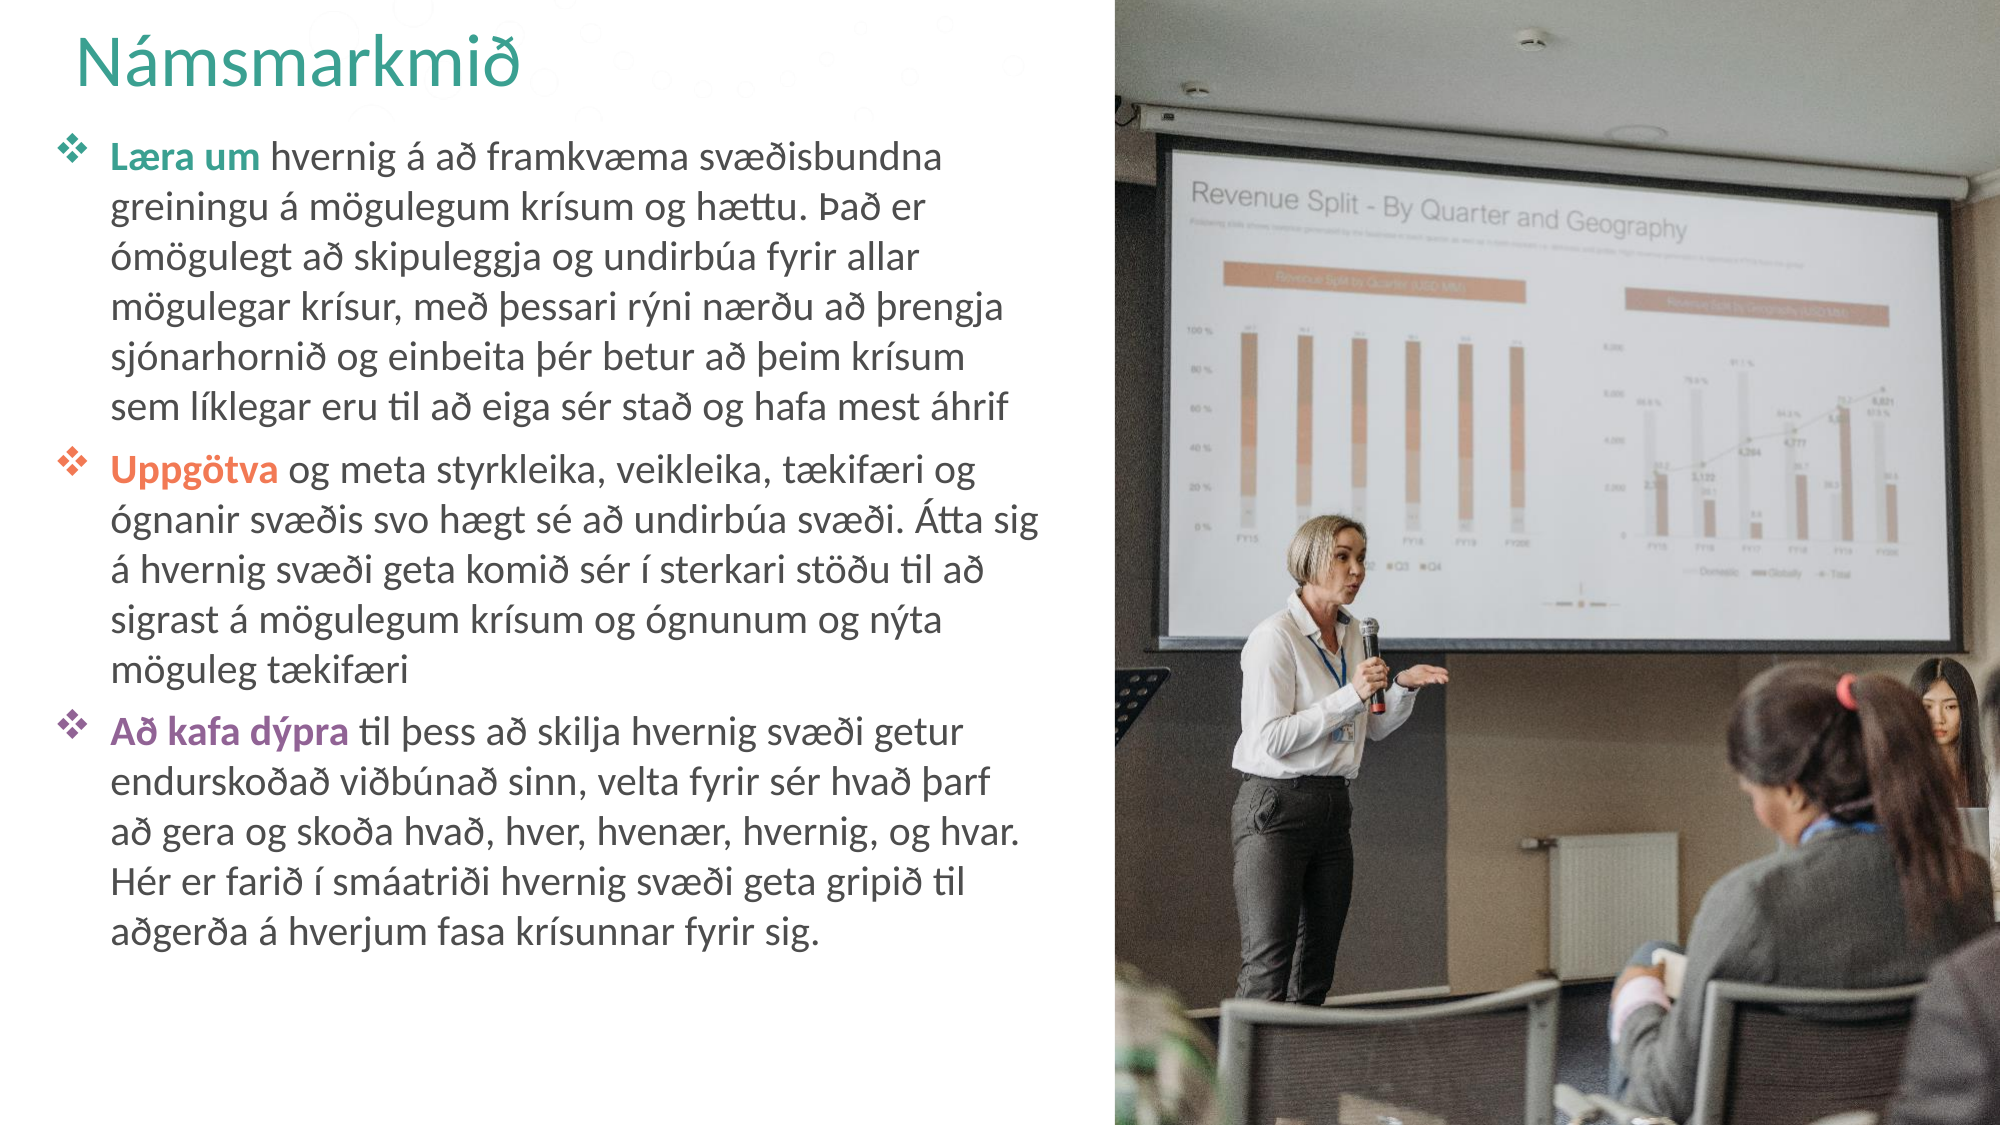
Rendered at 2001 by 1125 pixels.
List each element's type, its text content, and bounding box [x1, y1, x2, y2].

list Læra um hvernig á að framkvæma svæðisbundna greiningu á mögulegum krísum og hættu. Það er ómögulegt að skipuleggja og undirbúa fyrir allar mögulegar krísur, með þessari rýni nærðu að þrengja sjónarhornið og einbeita þér betur að þeim krísum sem líklegar eru til að eiga sér stað og hafa mest áhrif Uppgötva og meta styrkleika, veikleika, tækifæri og ógnanir svæðis svo hægt sé að undirbúa svæði. Átta sig á hvernig svæði geta komið sér í sterkari stöðu til að sigrast á mögulegum krísum og ógnunum og nýta möguleg tækifæri Að kafa dýpra til þess að skilja hvernig svæði getur endurskoðað viðbúnað sinn, velta fyrir sér hvað þarf að gera og skoða hvað, hver, hvenær, hvernig, og hvar. Hér er farið í smáatriði hvernig svæði geta gripið til aðgerða á hverjum fasa krísunnar fyrir sig. [39, 121, 1057, 1111]
list Námsmarkmið [60, 25, 835, 121]
picture [1114, 0, 2000, 1125]
